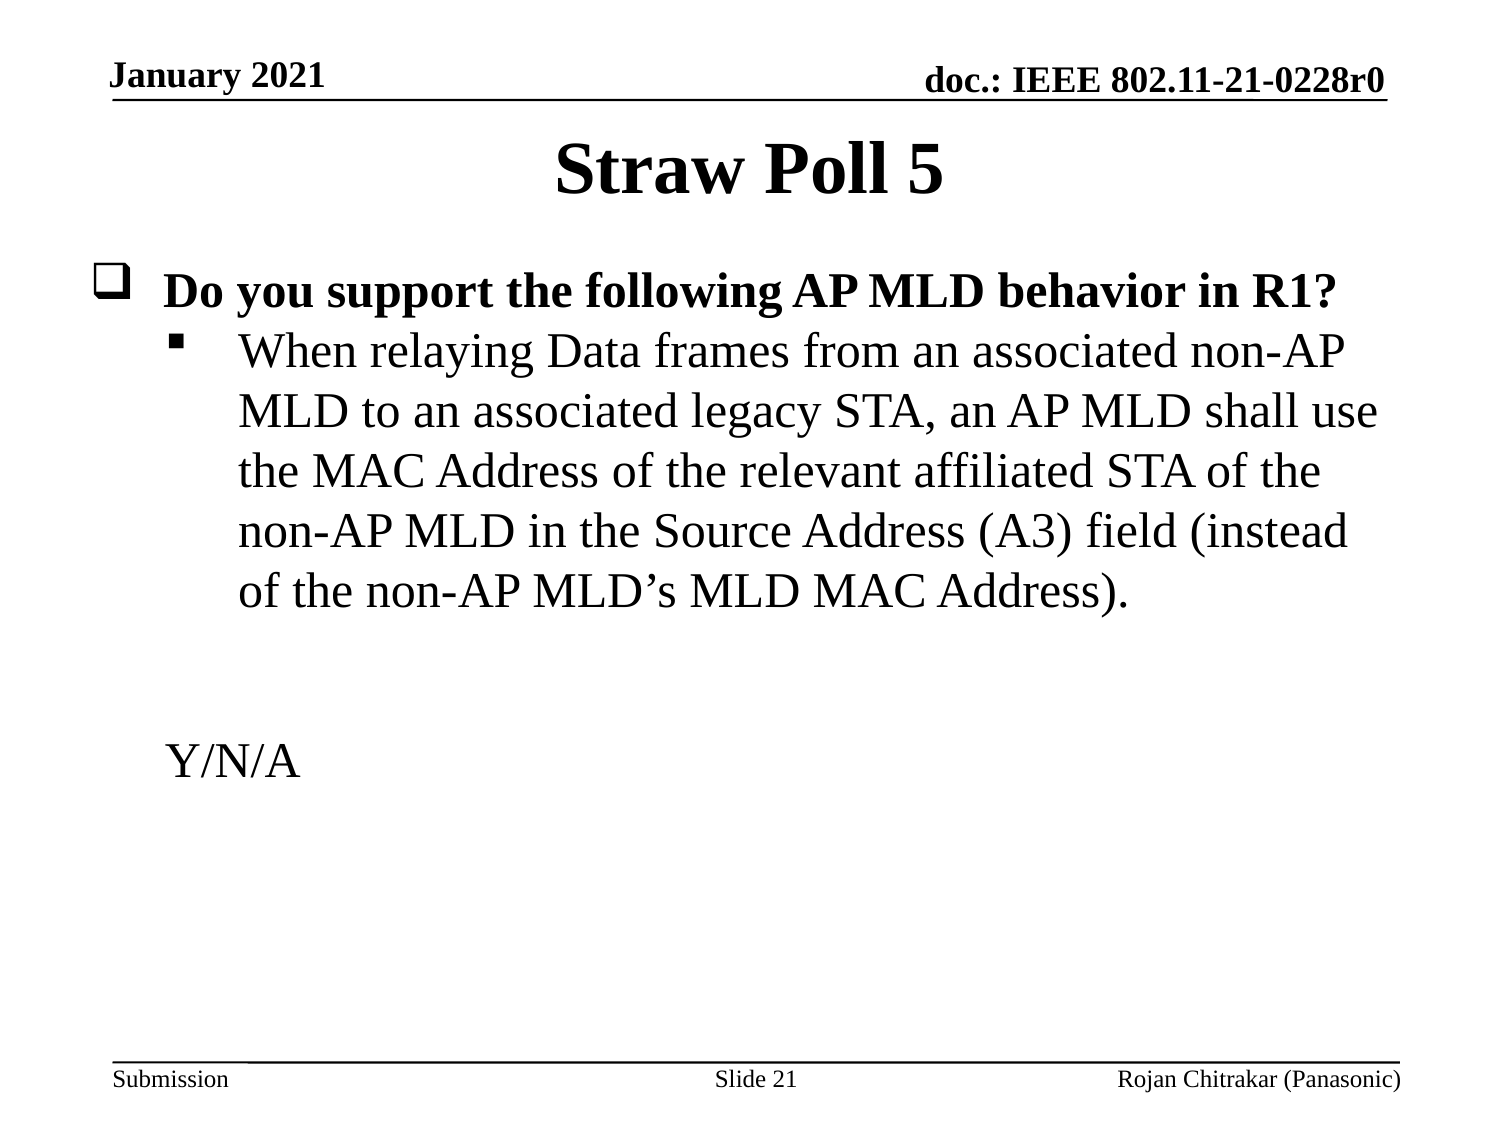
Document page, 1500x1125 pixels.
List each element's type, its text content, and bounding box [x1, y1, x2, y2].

text_box Do you support the following AP MLD behavior in R1? When relaying Data frames from an associated non-AP MLD to an associated legacy STA, an AP MLD shall use the MAC Address of the relevant affiliated STA of the non-AP MLD in the Source Address (A3) field (instead of the non-AP MLD’s MLD MAC Address). Y/N/A [75, 249, 1402, 795]
footer Rojan Chitrakar (Panasonic) [949, 1061, 1402, 1093]
slide_number Slide 21 [712, 1061, 800, 1093]
text_box Straw Poll 5 [0, 111, 1500, 225]
